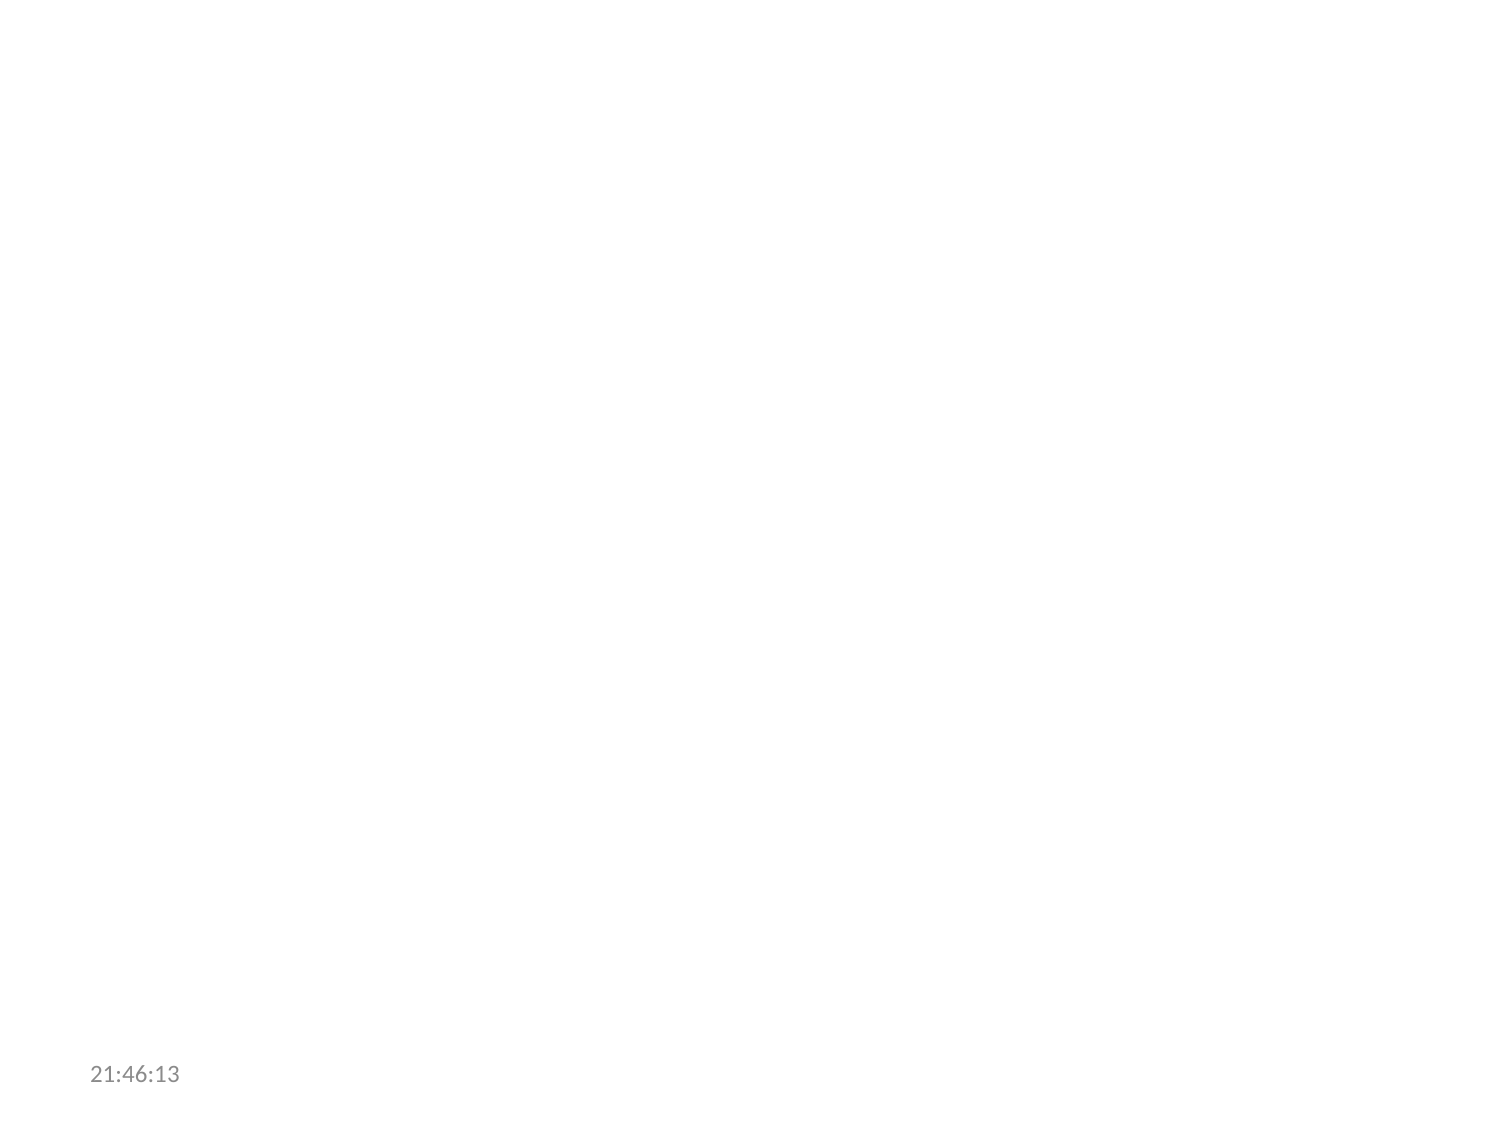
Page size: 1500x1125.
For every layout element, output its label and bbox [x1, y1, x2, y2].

slide_number [75, 1042, 425, 1103]
